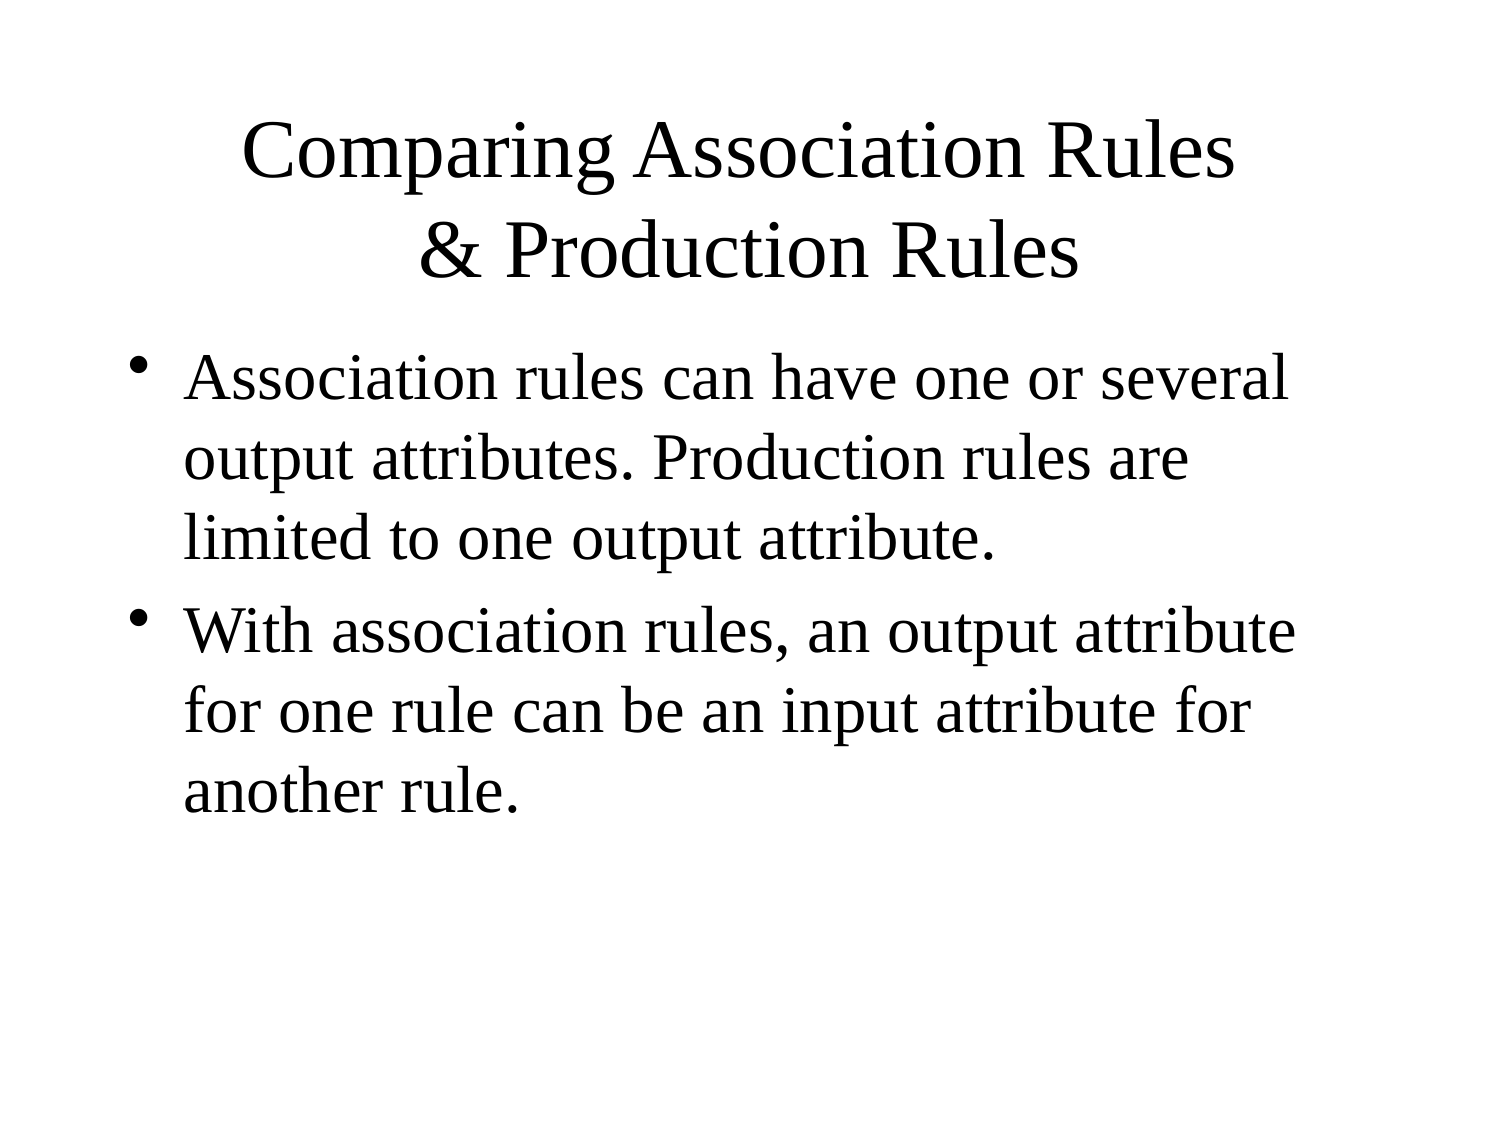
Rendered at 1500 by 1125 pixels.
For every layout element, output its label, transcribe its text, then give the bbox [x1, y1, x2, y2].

list Association rules can have one or several output attributes. Production rules are limited to one output attribute. With association rules, an output attribute for one rule can be an input attribute for another rule. [112, 324, 1388, 1000]
title Comparing Association Rules & Production Rules [112, 99, 1388, 288]
